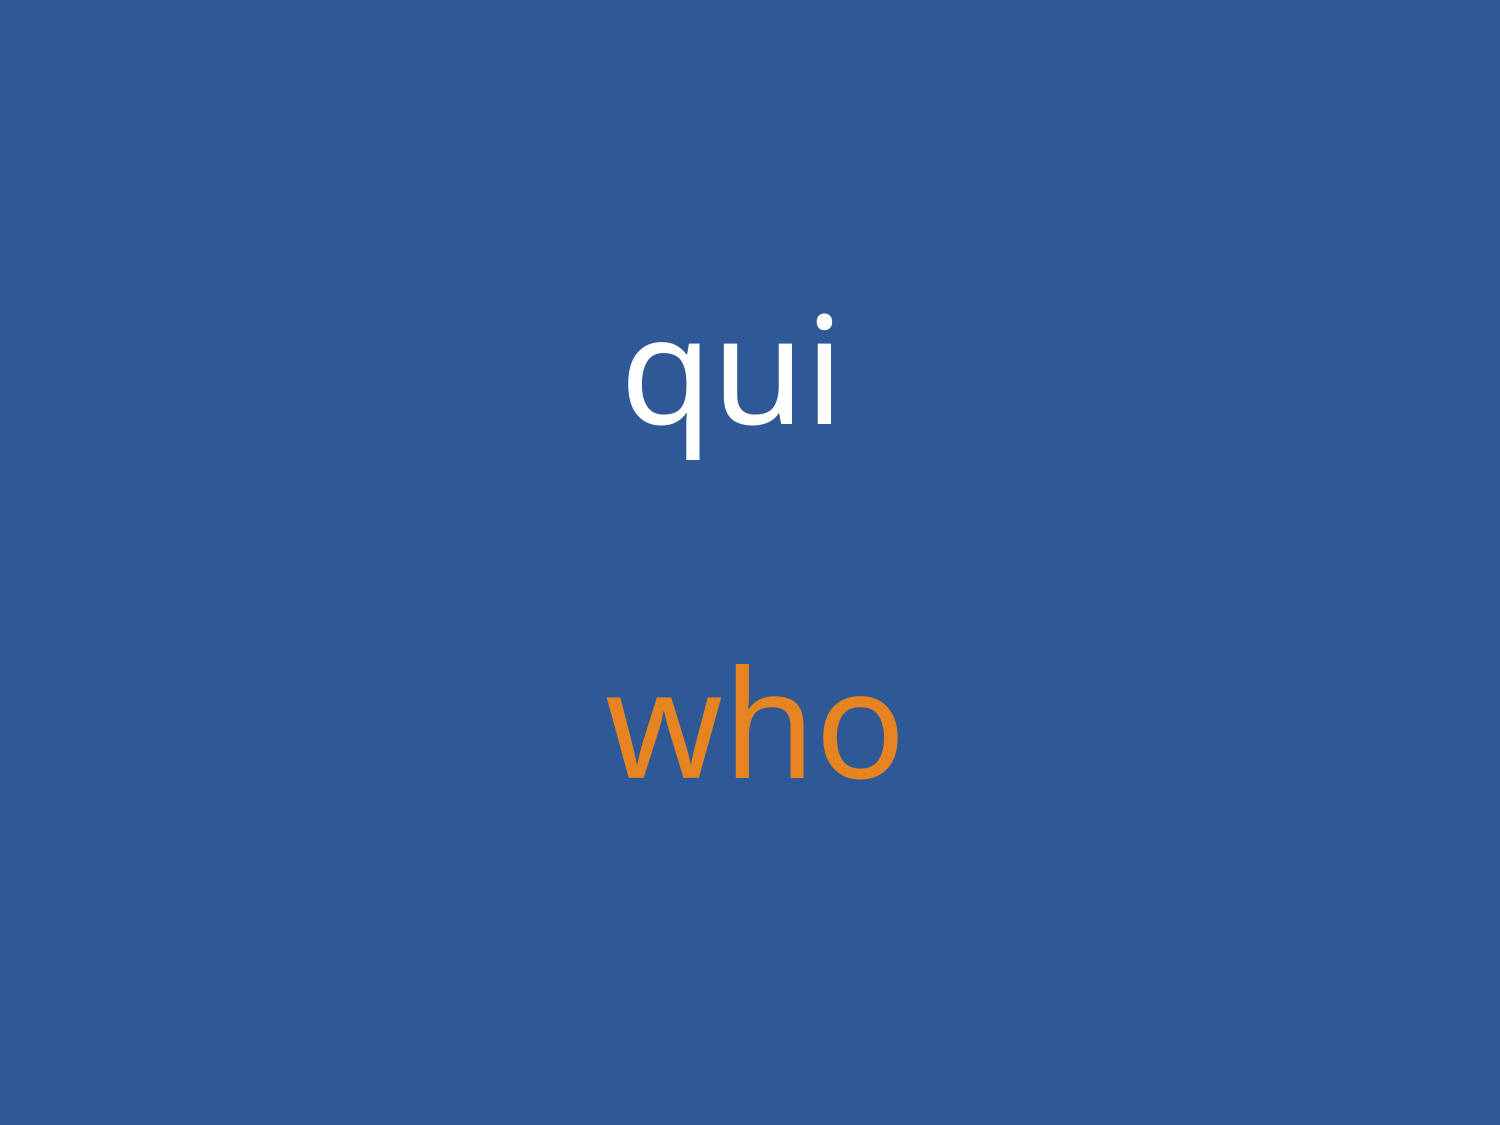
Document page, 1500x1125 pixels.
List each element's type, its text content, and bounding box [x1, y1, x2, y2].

text_box who [301, 621, 1211, 817]
text_box qui [301, 267, 1164, 462]
